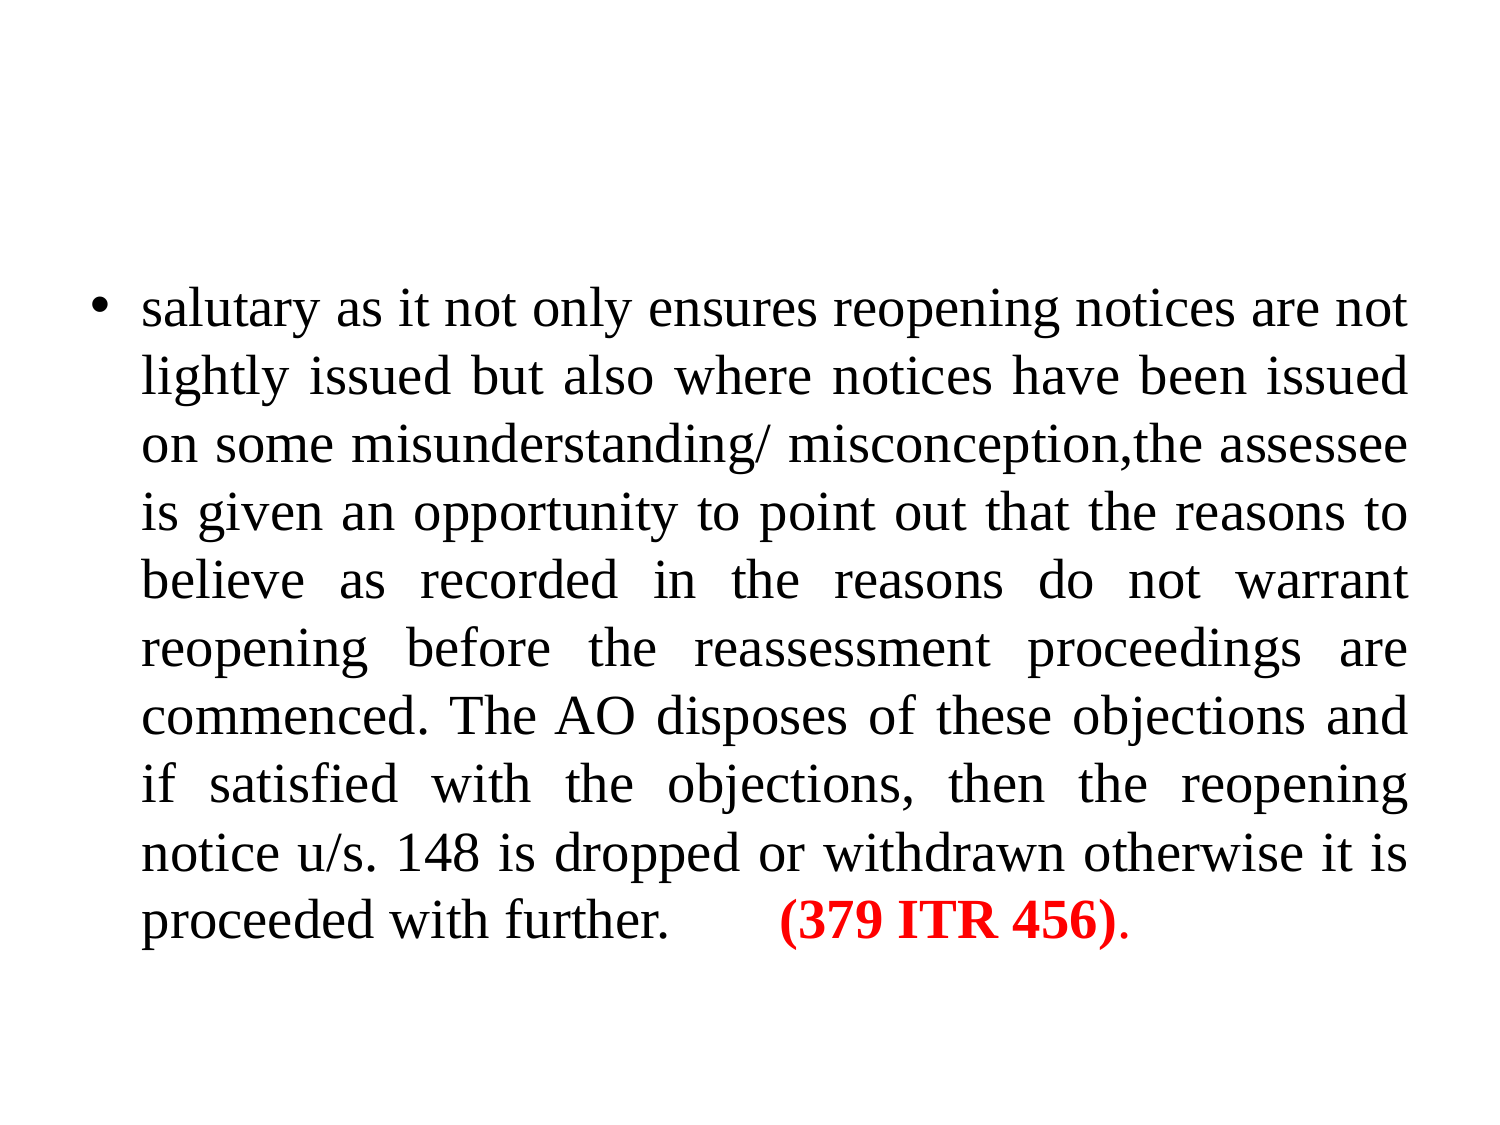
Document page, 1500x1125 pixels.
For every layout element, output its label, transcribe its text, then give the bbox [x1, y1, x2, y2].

list salutary as it not only ensures reopening notices are not lightly issued but also where notices have been issued on some misunderstanding/ misconception,the assessee is given an opportunity to point out that the reasons to believe as recorded in the reasons do not warrant reopening before the reassessment proceedings are commenced. The AO disposes of these objections and if satisfied with the objections, then the reopening notice u/s. 148 is dropped or withdrawn otherwise it is proceeded with further. (379 ITR 456). [75, 262, 1425, 1005]
